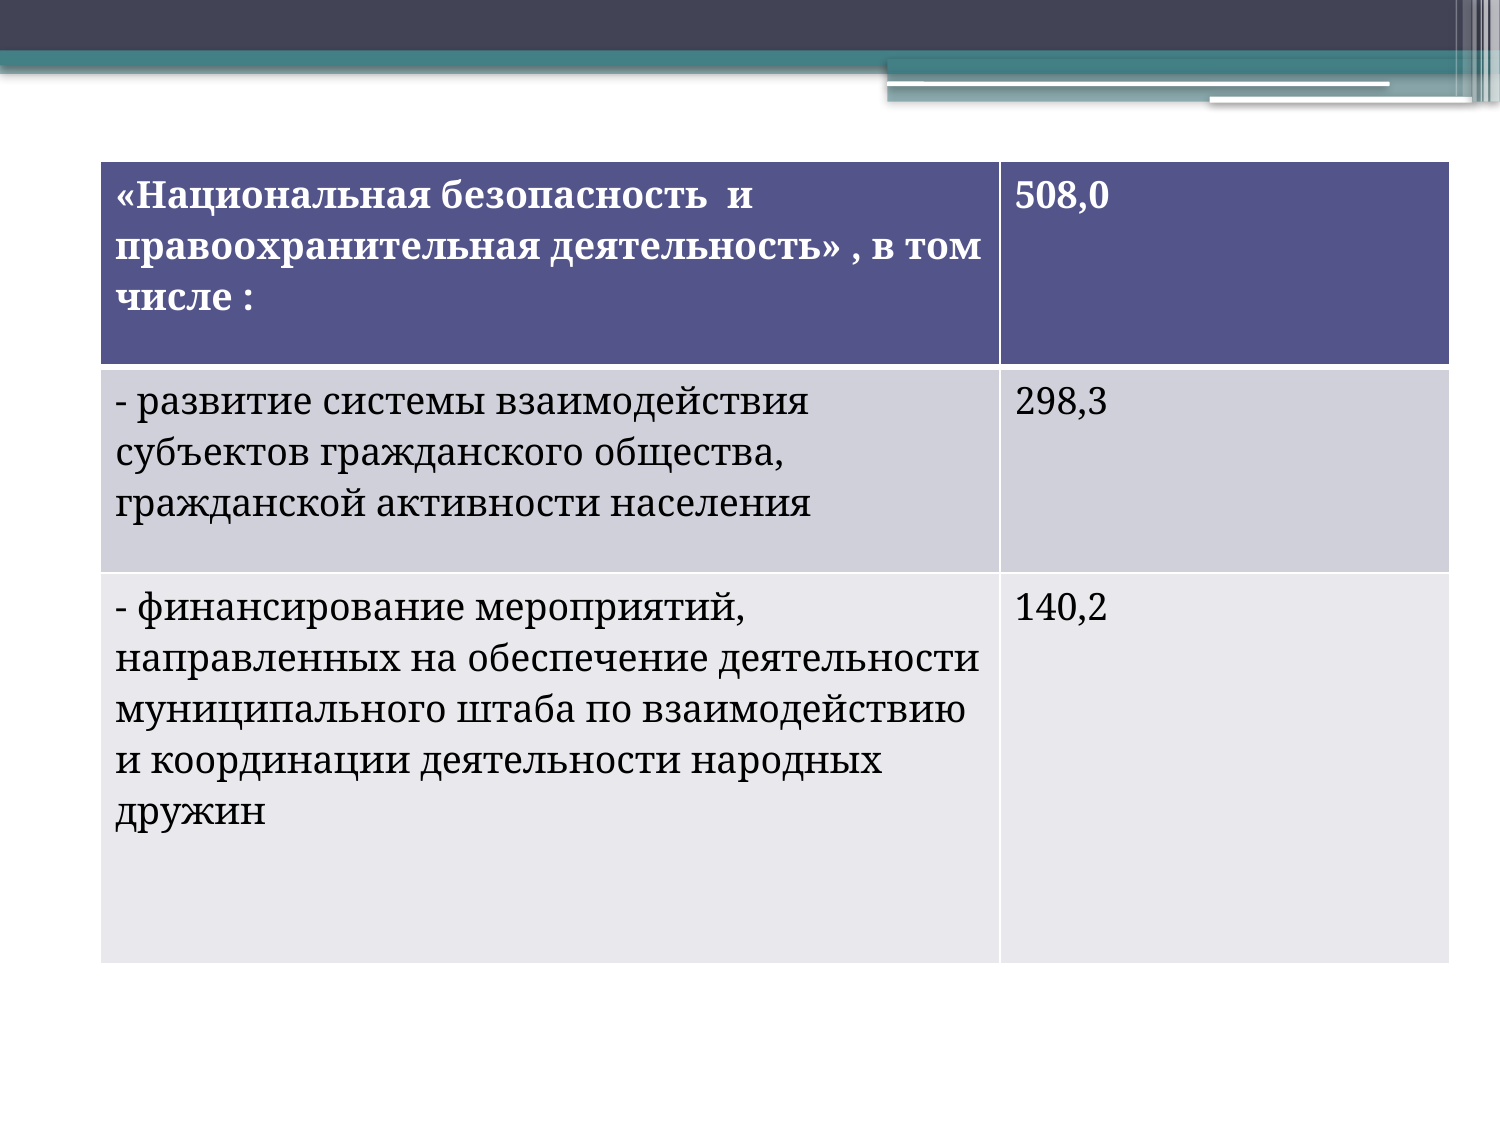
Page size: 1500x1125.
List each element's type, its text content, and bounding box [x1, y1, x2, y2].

table_cell 298,3 [1001, 370, 1449, 572]
table_cell - развитие системы взаимодействия субъектов гражданского общества, гражданской активности населения [101, 370, 999, 572]
table_header «Национальная безопасность и правоохранительная деятельность» , в том числе : [101, 162, 999, 364]
table_cell - финансирование мероприятий, направленных на обеспечение деятельности муниципального штаба по взаимодействию и координации деятельности народных дружин [101, 574, 999, 963]
table_header 508,0 [1001, 162, 1449, 364]
table_cell 140,2 [1001, 574, 1449, 963]
